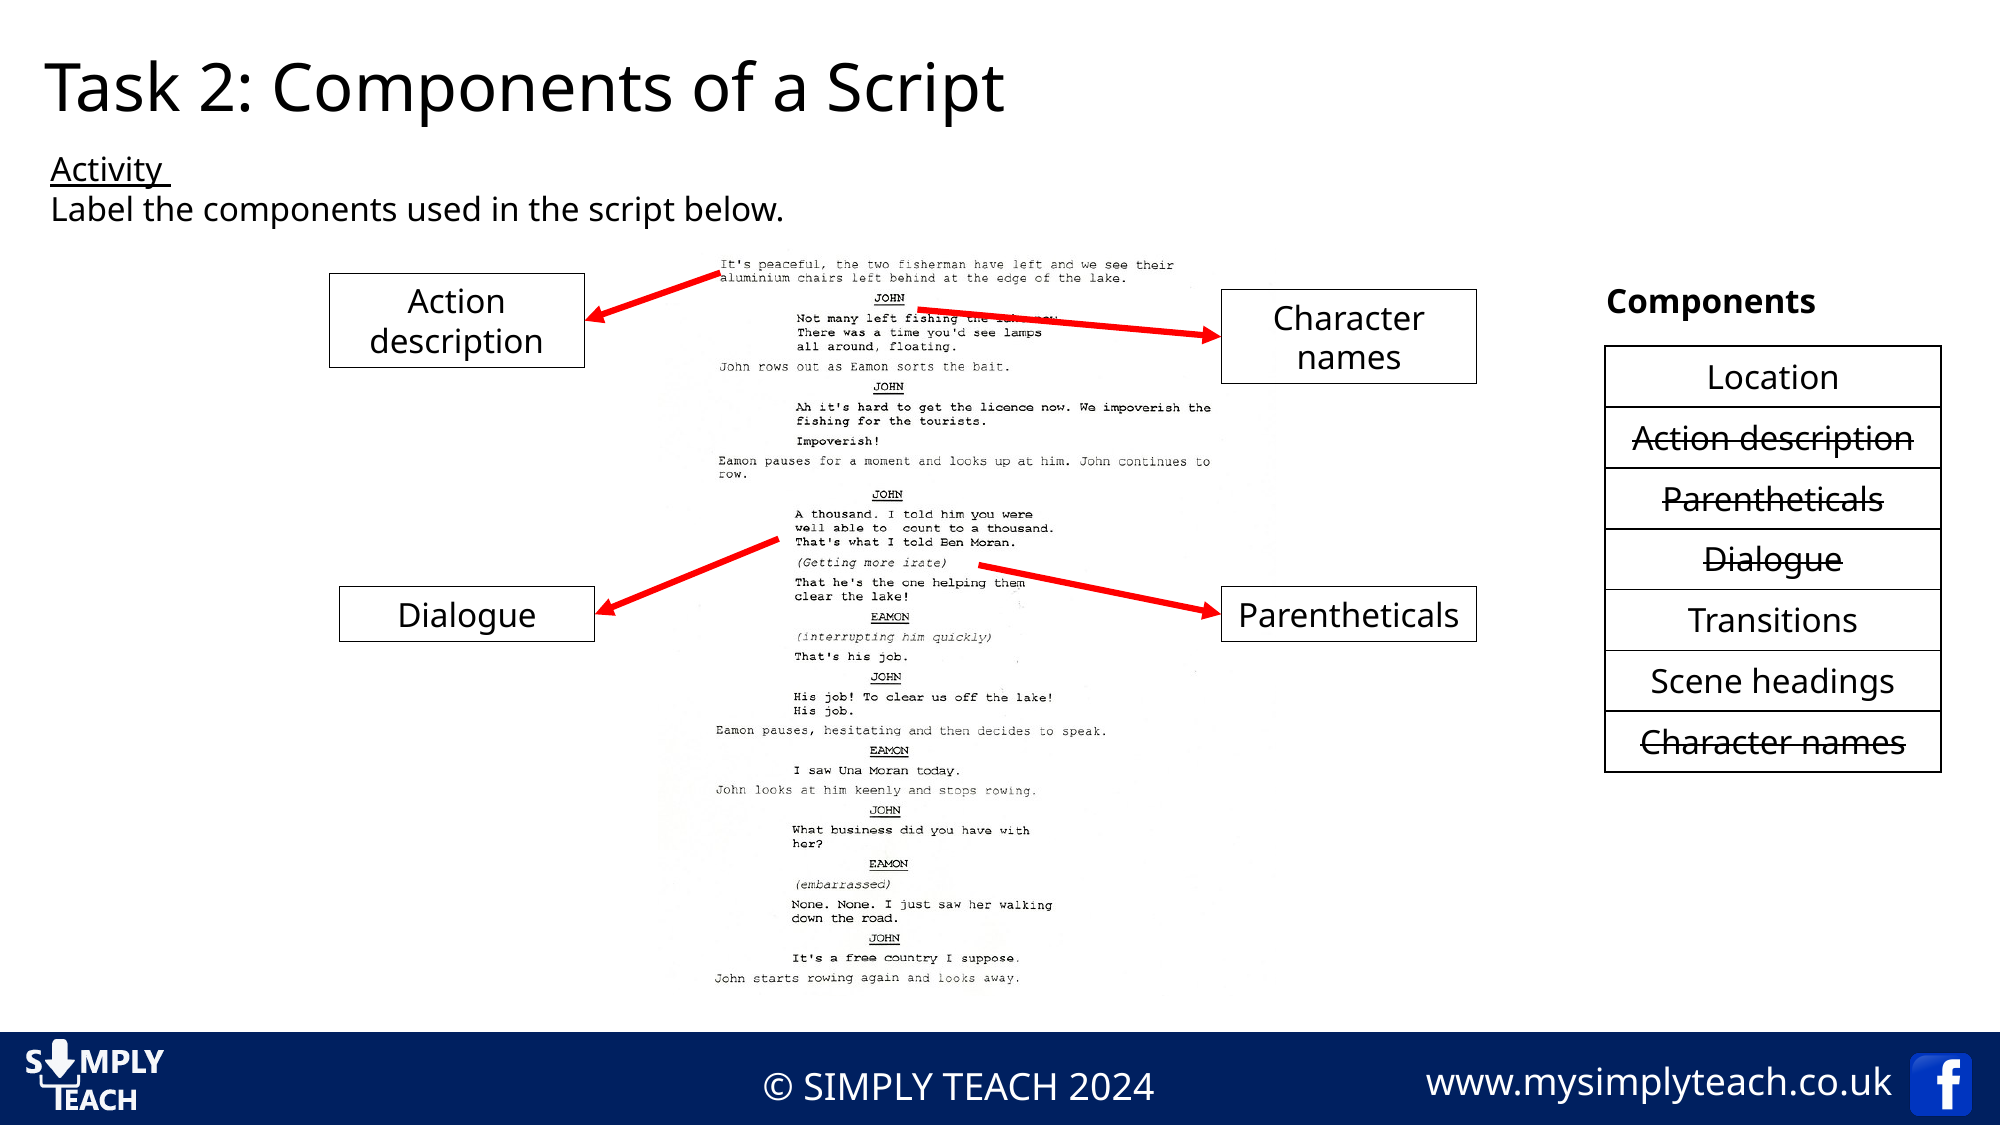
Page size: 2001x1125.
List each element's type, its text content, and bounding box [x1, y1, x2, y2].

table_cell Action description [1606, 408, 1940, 467]
table_cell Scene headings [1606, 651, 1940, 710]
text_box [584, 272, 721, 322]
table_cell Character names [1606, 712, 1940, 771]
text_box [0, 1032, 2000, 1125]
table_cell Transitions [1606, 590, 1940, 650]
picture [1907, 1050, 1976, 1119]
text_box © SIMPLY TEACH 2024 [621, 1055, 1296, 1115]
picture [15, 1033, 182, 1122]
text_box Dialogue [339, 586, 595, 642]
text_box Parentheticals [1276, 586, 1477, 642]
table_header Location [1606, 347, 1940, 406]
picture [658, 248, 1276, 996]
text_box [594, 538, 779, 615]
text_box Task 2: Components of a Script [29, 37, 1537, 133]
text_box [978, 564, 1222, 615]
text_box Activity Label the components used in the script below. [35, 141, 1914, 236]
text_box Action description [329, 273, 585, 368]
text_box Components [1591, 272, 1908, 328]
table_cell Parentheticals [1606, 469, 1940, 528]
table_cell Dialogue [1606, 530, 1940, 589]
text_box Character names [1276, 289, 1477, 384]
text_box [917, 309, 1222, 338]
text_box www.mysimplyteach.co.uk [1411, 1050, 1907, 1111]
